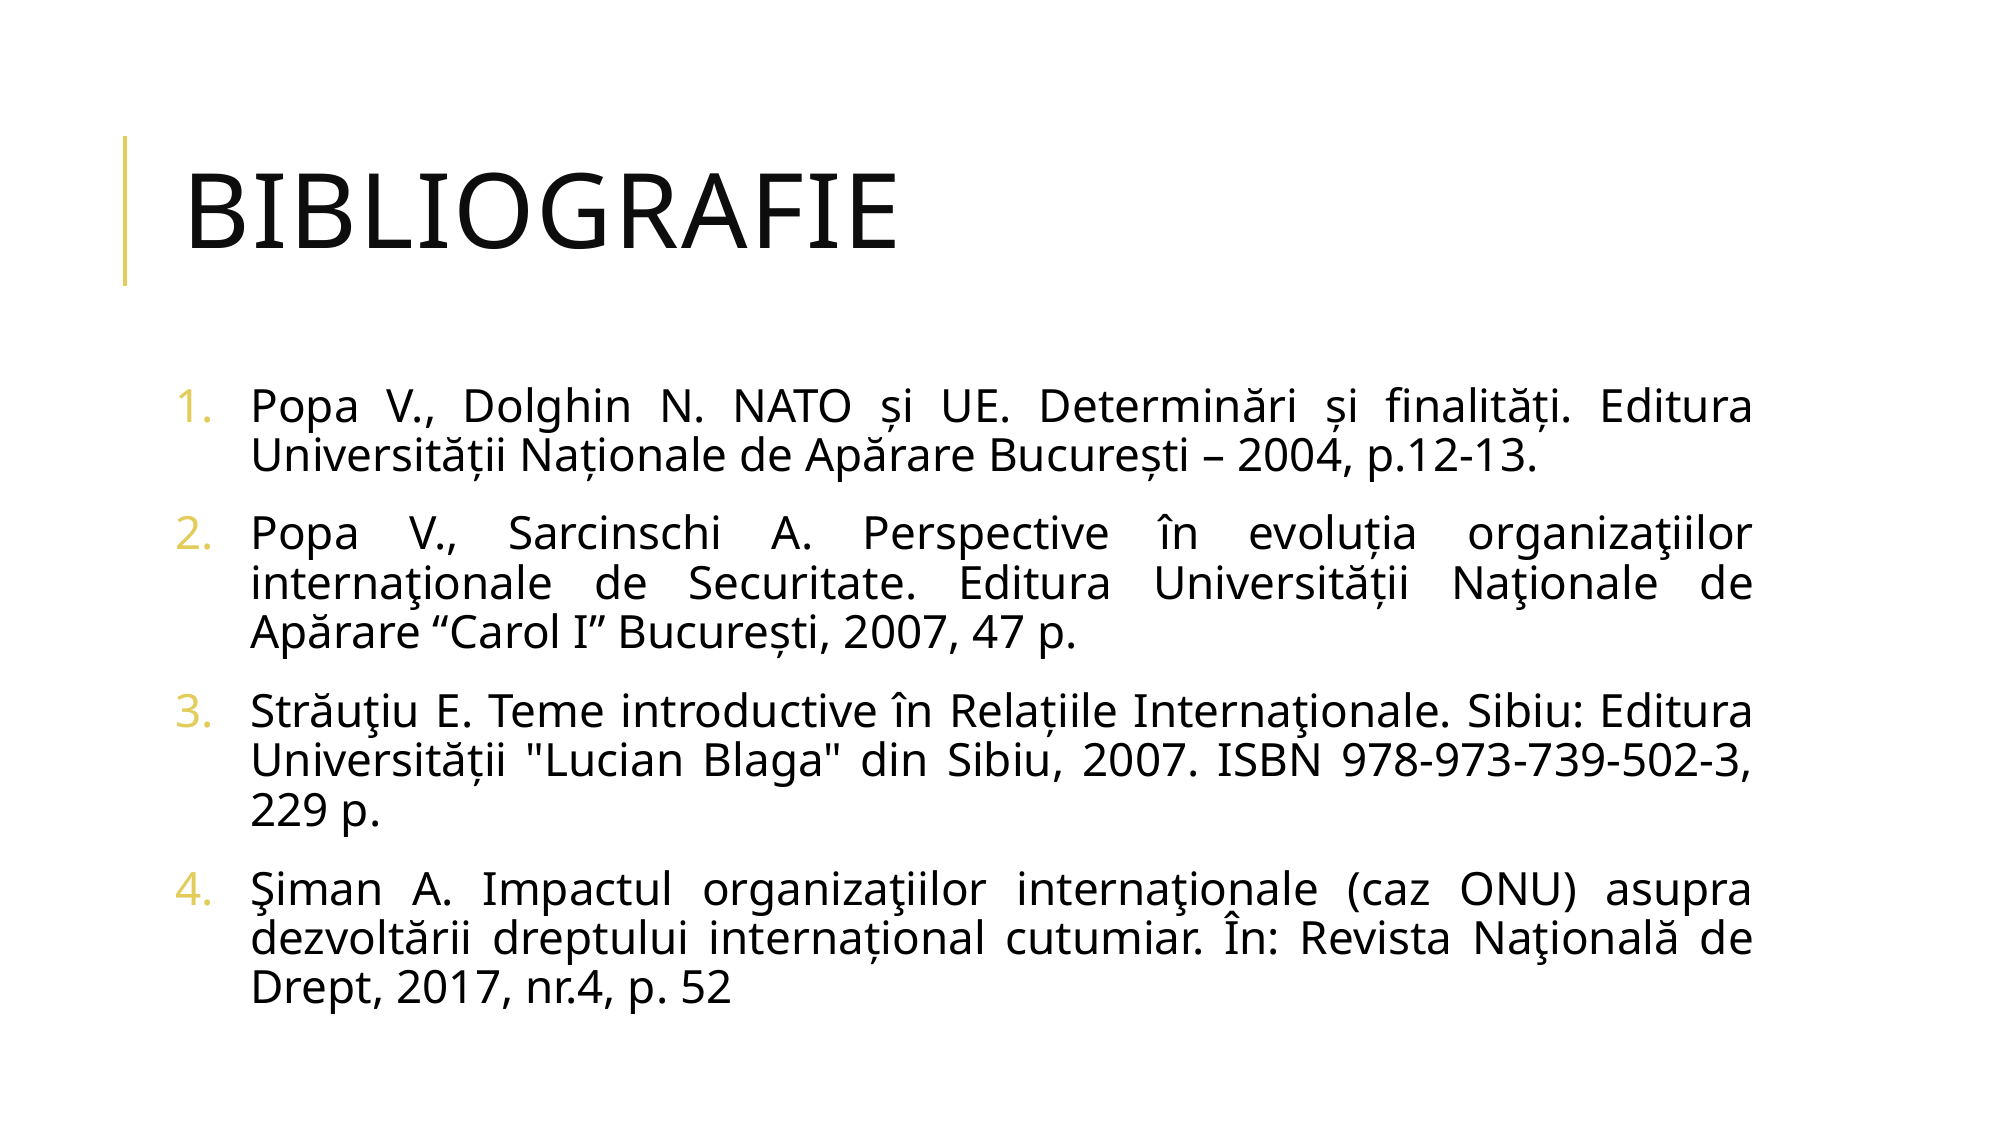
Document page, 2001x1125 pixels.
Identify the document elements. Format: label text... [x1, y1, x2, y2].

title Bibliografie [168, 96, 1763, 342]
list Popa V., Dolghin N. NATO și UE. Determinări și finalități. Editura Universității Naționale de Apărare București – 2004, p.12-13. Popa V., Sarcinschi A. Perspective în evoluția organizaţiilor internaţionale de Securitate. Editura Universității Naţionale de Apărare “Carol I” București, 2007, 47 p. Străuţiu E. Teme introductive în Relațiile Internaţionale. Sibiu: Editura Universității "Lucian Blaga" din Sibiu, 2007. ISBN 978-973-739-502-3, 229 p. Şiman A. Impactul organizaţiilor internaţionale (caz ONU) asupra dezvoltării dreptului internațional cutumiar. În: Revista Naţională de Drept, 2017, nr.4, p. 52 [168, 375, 1763, 1035]
